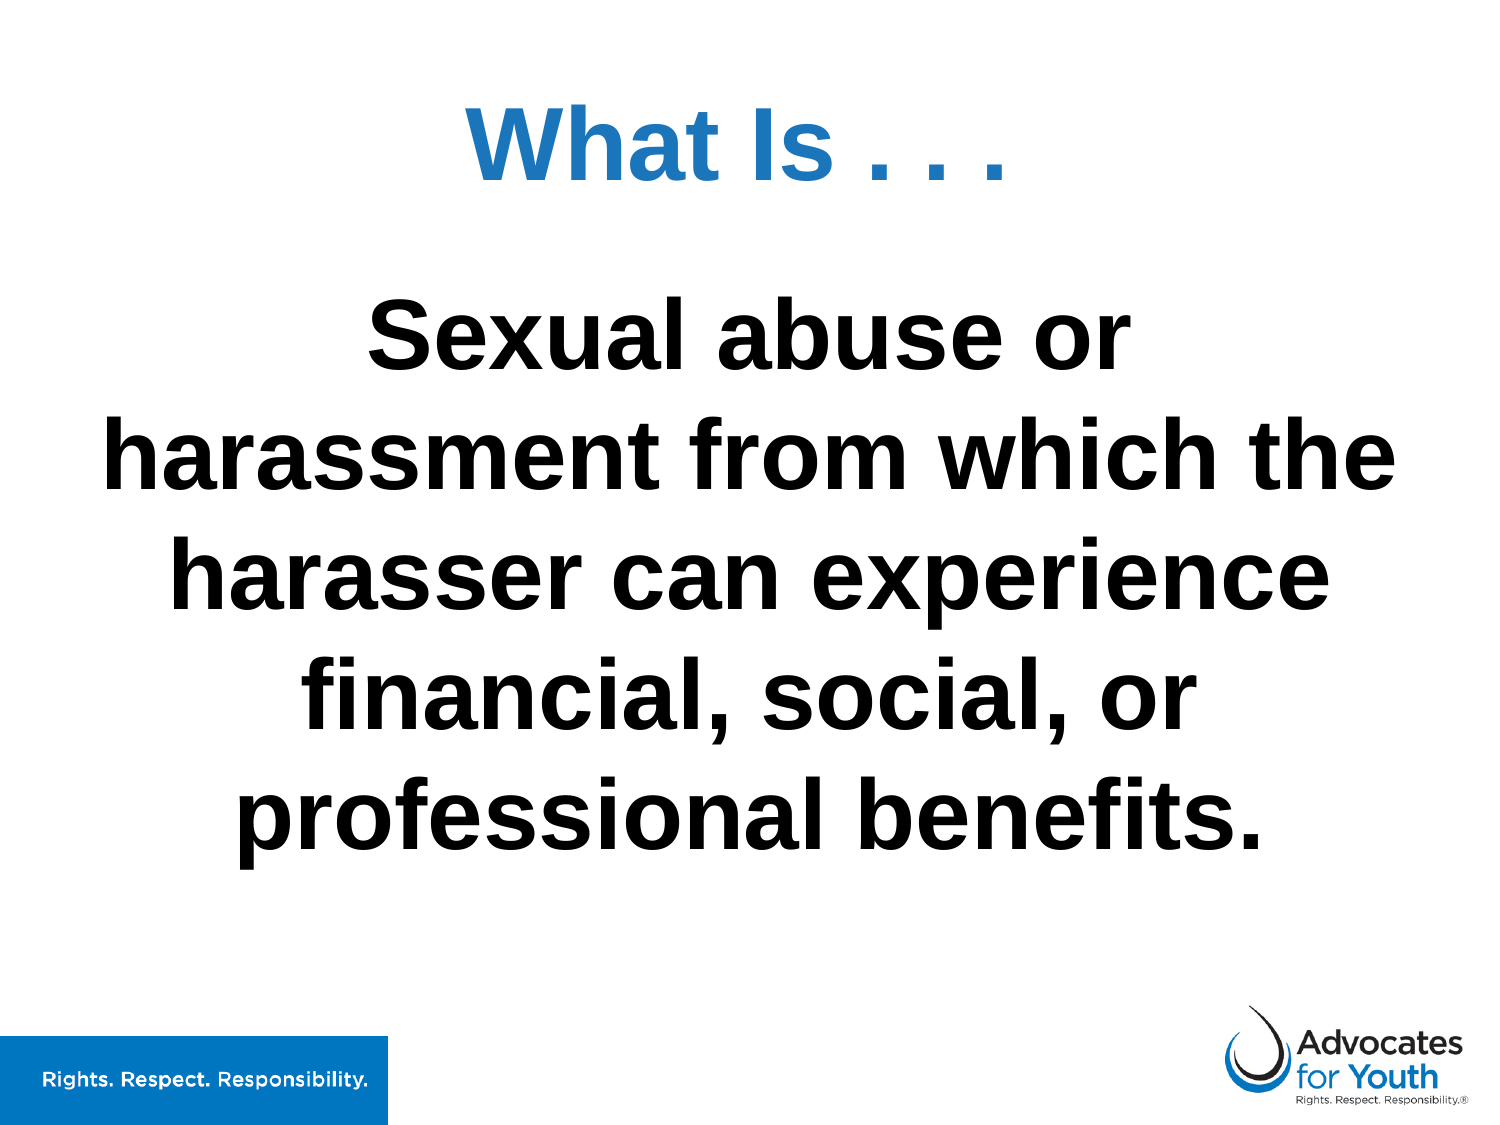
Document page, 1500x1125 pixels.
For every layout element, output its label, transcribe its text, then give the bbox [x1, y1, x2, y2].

list Sexual abuse or harassment from which the harasser can experience financial, social, or professional benefits. [75, 262, 1425, 1005]
title What Is . . . [75, 45, 1425, 233]
picture [0, 1036, 388, 1125]
picture [1199, 990, 1500, 1125]
